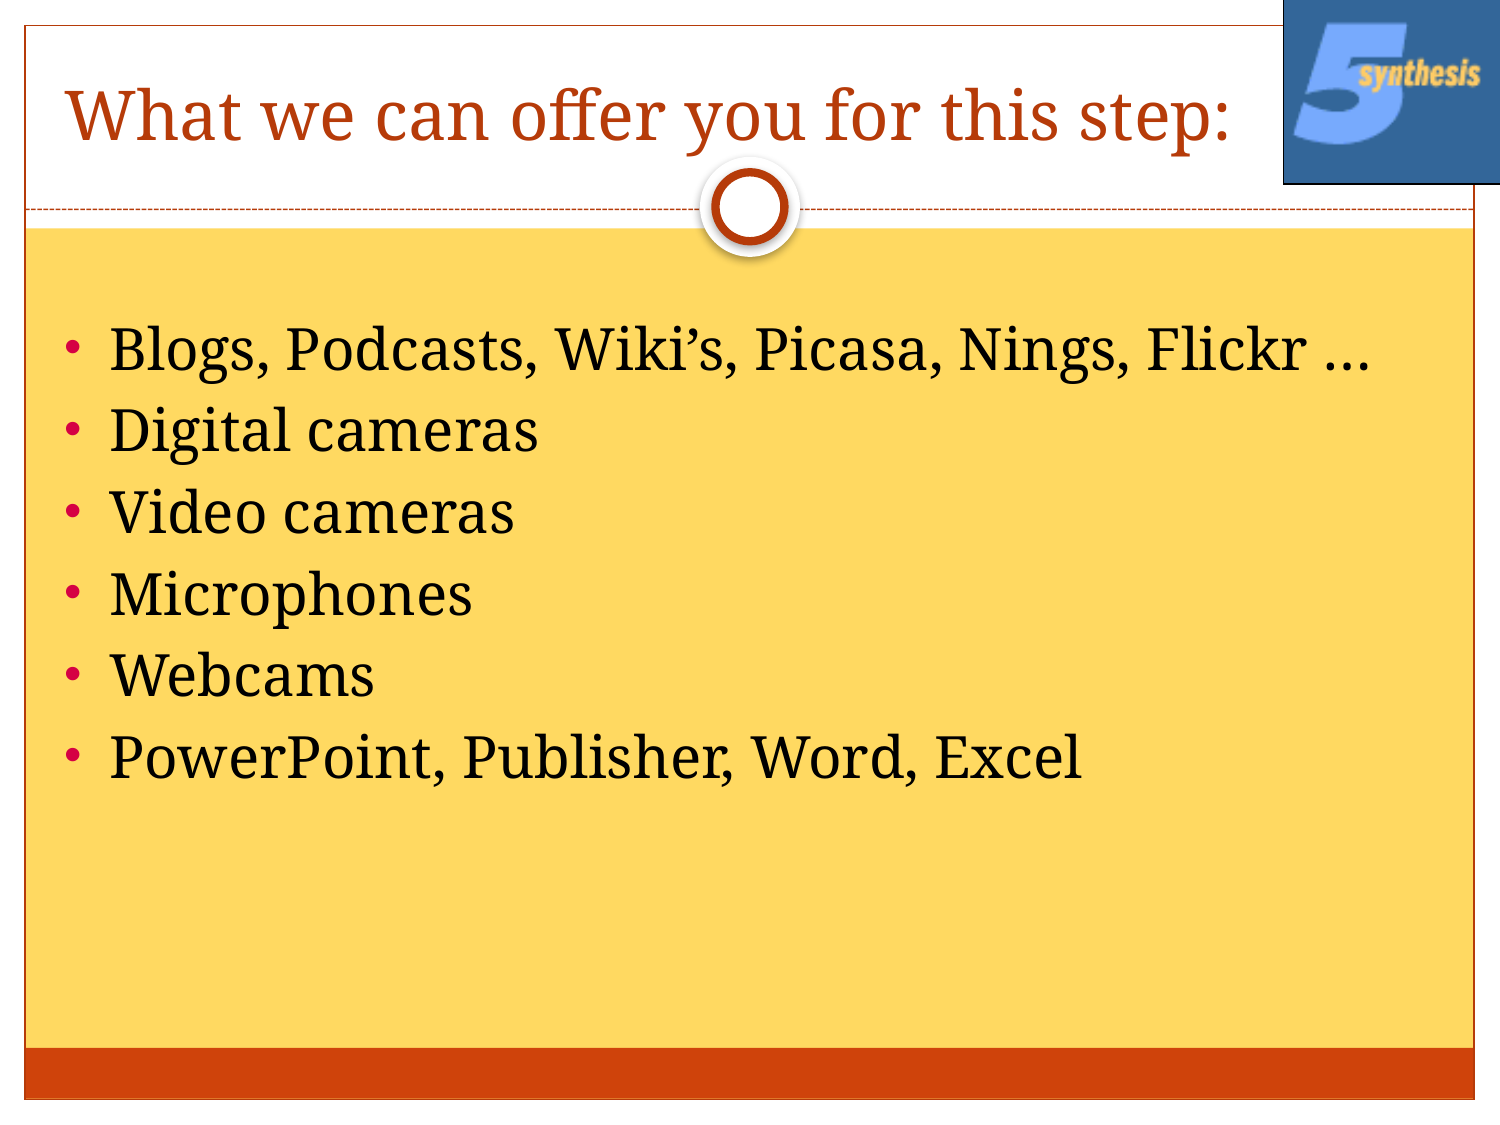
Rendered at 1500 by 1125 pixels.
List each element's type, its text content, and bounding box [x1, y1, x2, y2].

title What we can offer you for this step: [49, 37, 1276, 162]
list Blogs, Podcasts, Wiki’s, Picasa, Nings, Flickr … Digital cameras Video cameras Microphones Webcams PowerPoint, Publisher, Word, Excel [49, 304, 1445, 1001]
picture [1283, 0, 1500, 184]
